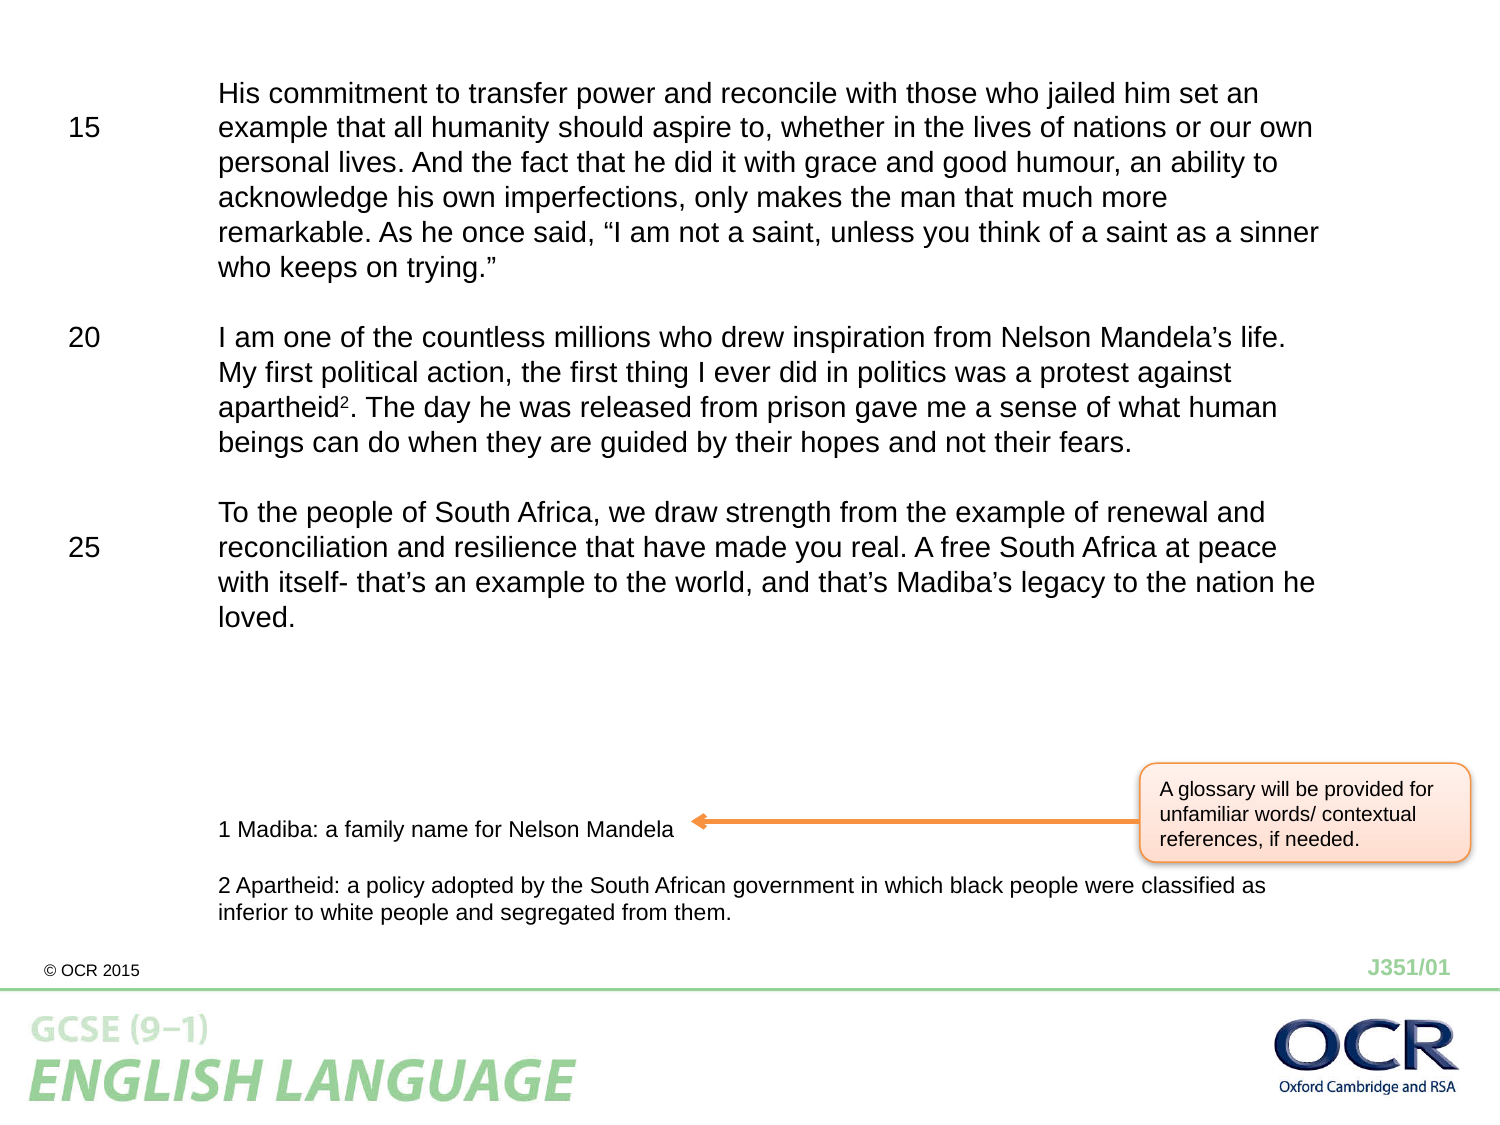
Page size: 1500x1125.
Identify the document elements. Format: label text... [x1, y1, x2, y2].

text_box His commitment to transfer power and reconcile with those who jailed him set an 15 example that all humanity should aspire to, whether in the lives of nations or our own personal lives. And the fact that he did it with grace and good humour, an ability to acknowledge his own imperfections, only makes the man that much more remarkable. As he once said, “I am not a saint, unless you think of a saint as a sinner who keeps on trying.” 20 I am one of the countless millions who drew inspiration from Nelson Mandela’s life. My first political action, the first thing I ever did in politics was a protest against apartheid2. The day he was released from prison gave me a sense of what human beings can do when they are guided by their hopes and not their fears. To the people of South Africa, we draw strength from the example of renewal and 25 reconciliation and resilience that have made you real. A free South Africa at peace with itself- that’s an example to the world, and that’s Madiba’s legacy to the nation he loved. 1 Madiba: a family name for Nelson Mandela 2 Apartheid: a policy adopted by the South African government in which black people were classified as inferior to white people and segregated from them. [53, 66, 1447, 968]
text_box A glossary will be provided for unfamiliar words/ contextual references, if needed. [1139, 762, 1472, 863]
picture [0, 988, 1500, 1125]
